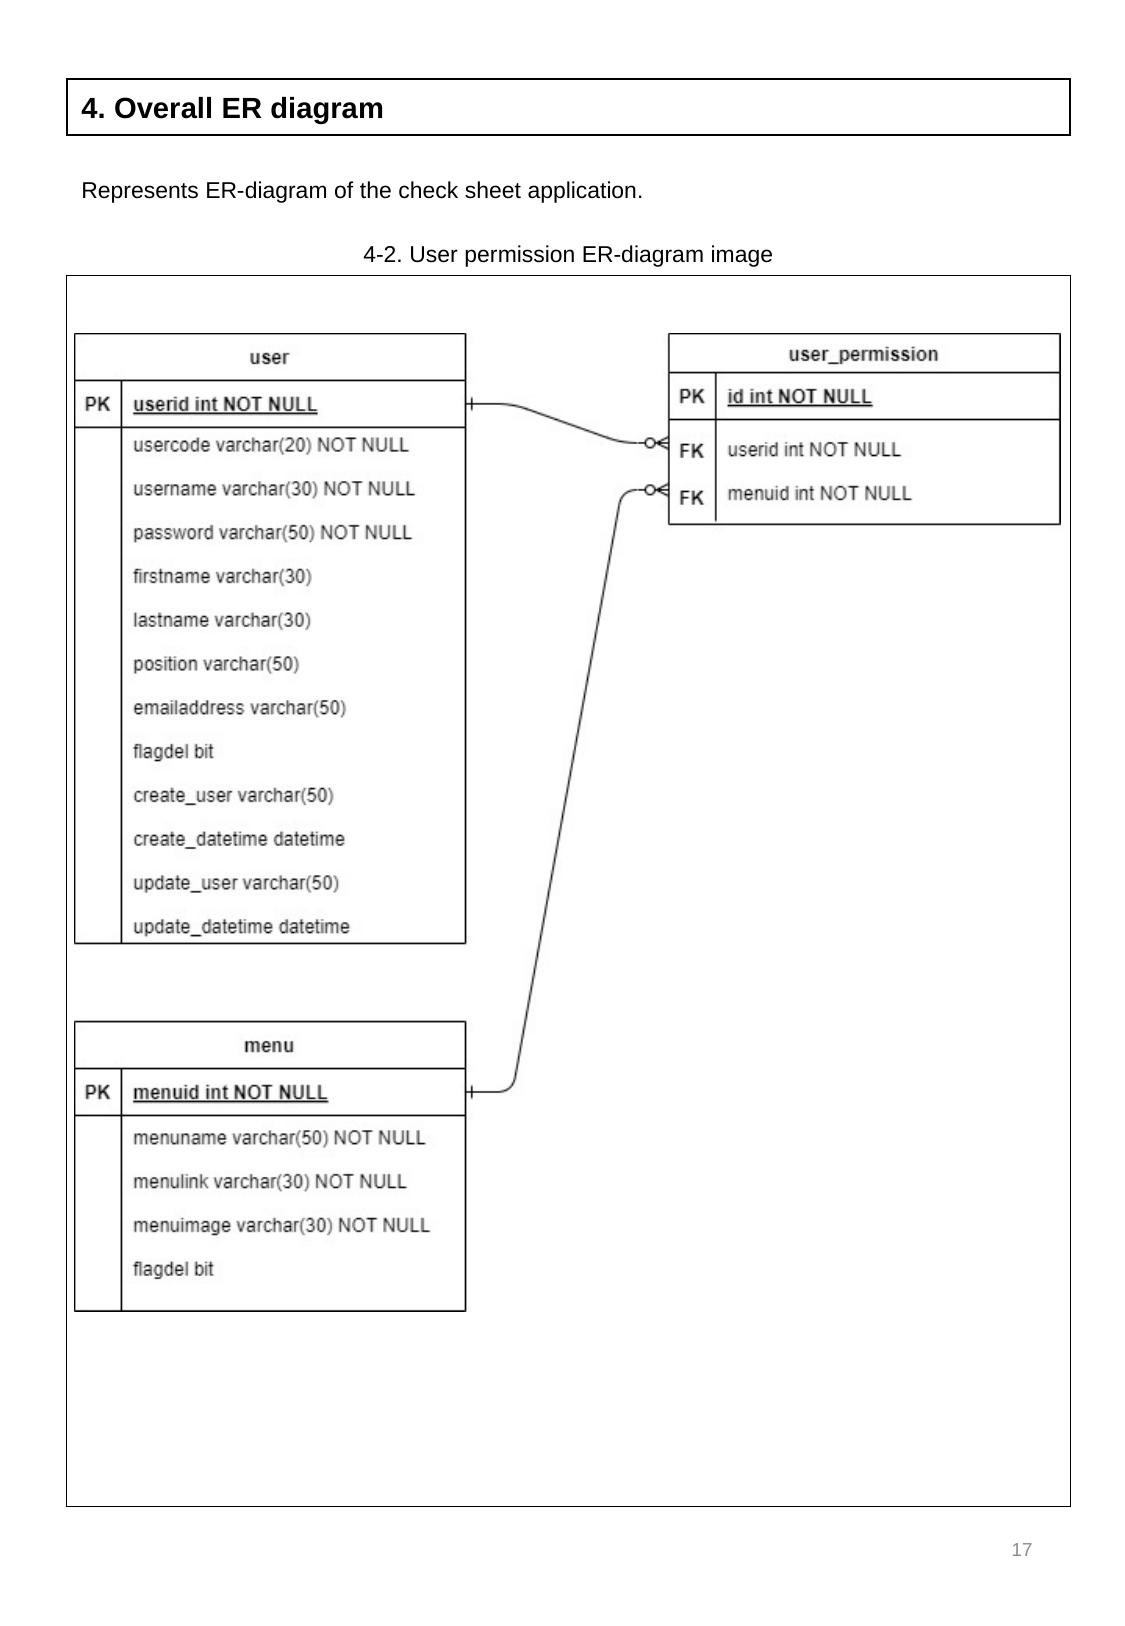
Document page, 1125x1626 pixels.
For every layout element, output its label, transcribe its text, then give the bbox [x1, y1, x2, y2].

text_box 4-2. User permission ER-diagram image [66, 232, 1071, 274]
text_box Represents ER-diagram of the check sheet application. [66, 168, 1071, 211]
slide_number 17 [794, 1507, 1048, 1593]
picture [74, 333, 1061, 1312]
text_box 4. Overall ER diagram [66, 78, 1071, 136]
text_box [66, 274, 1071, 1507]
